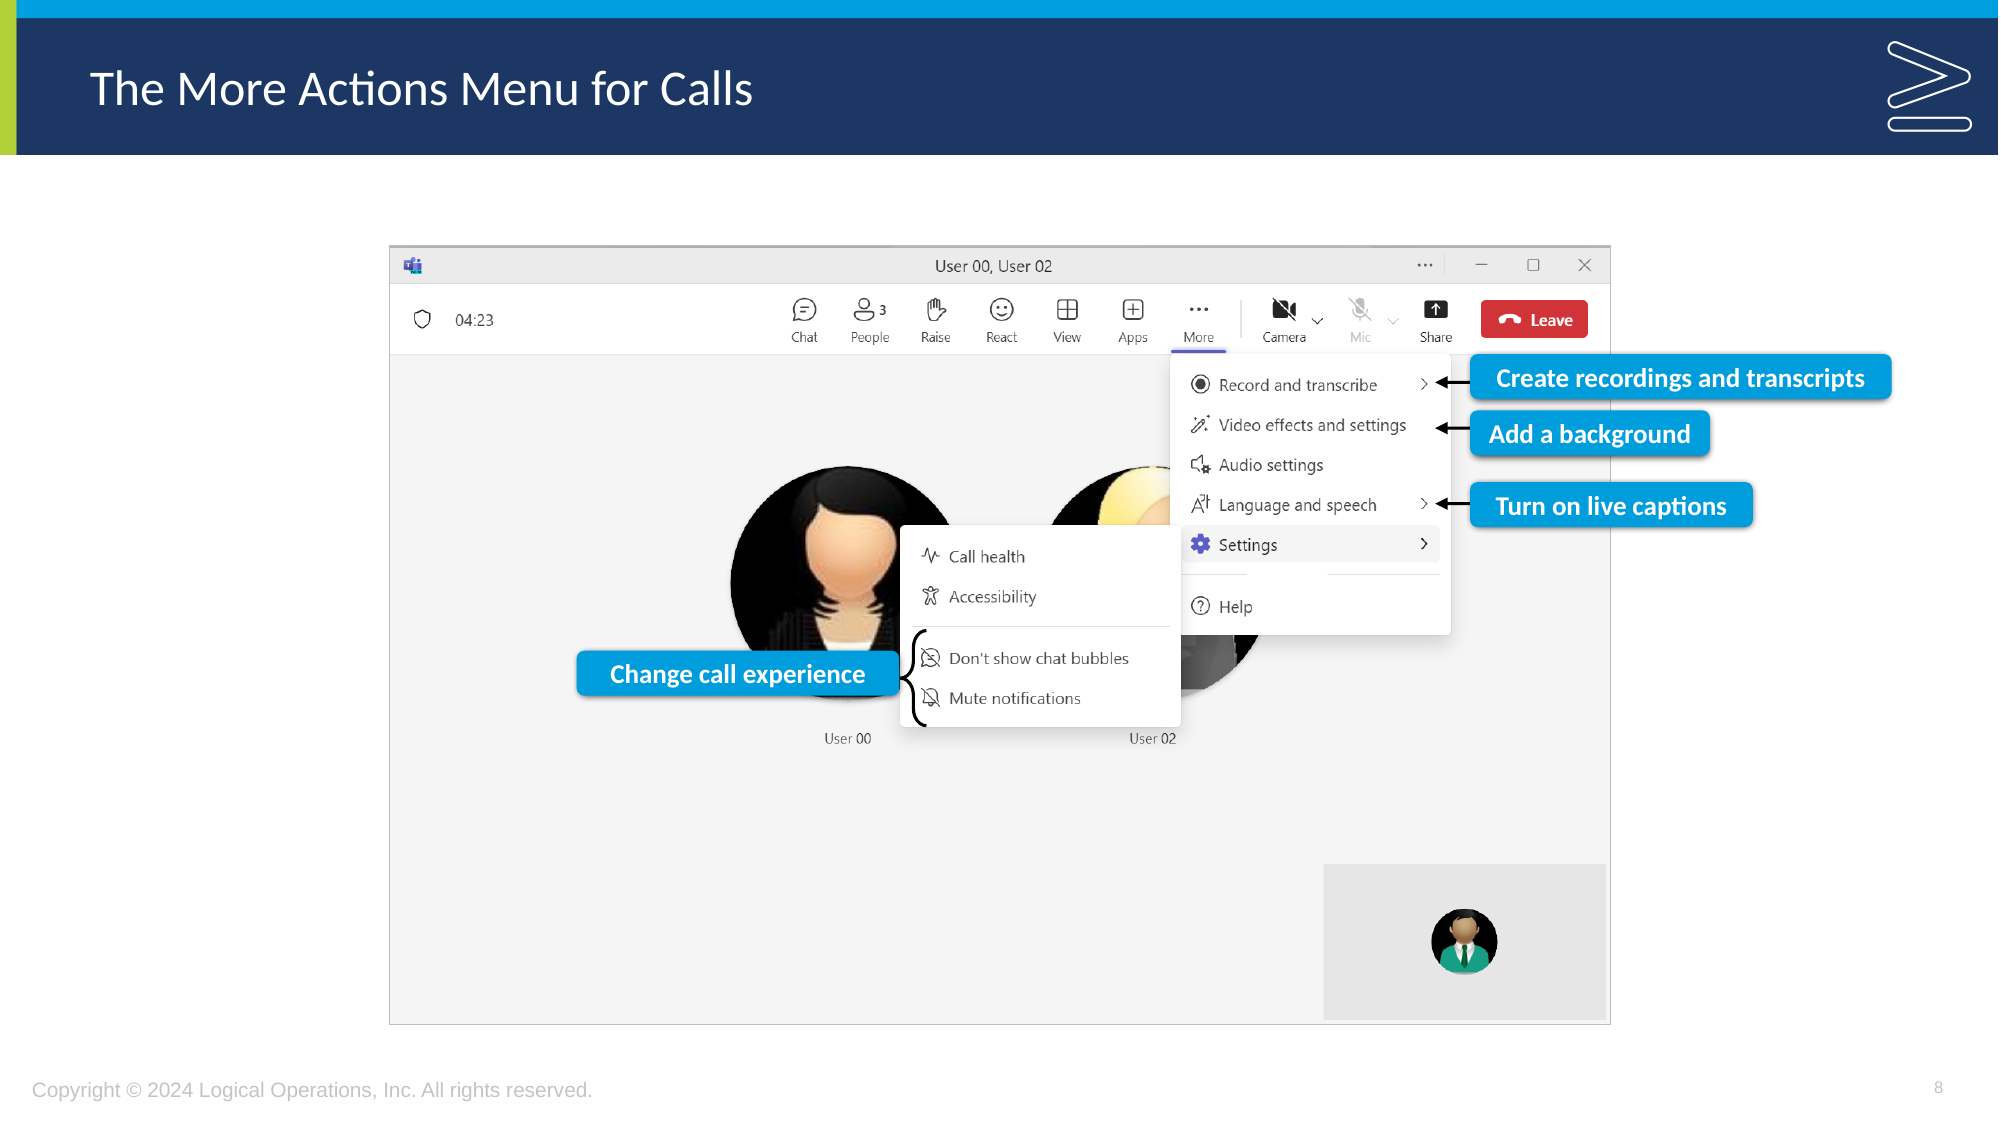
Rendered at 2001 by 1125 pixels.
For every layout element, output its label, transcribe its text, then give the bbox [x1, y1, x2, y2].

picture [1850, 19, 1998, 155]
slide_number 8 [1491, 1057, 1959, 1118]
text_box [576, 353, 1892, 726]
title The More Actions Menu for Calls [74, 16, 1850, 155]
picture [389, 245, 1611, 1025]
picture [0, 0, 74, 155]
